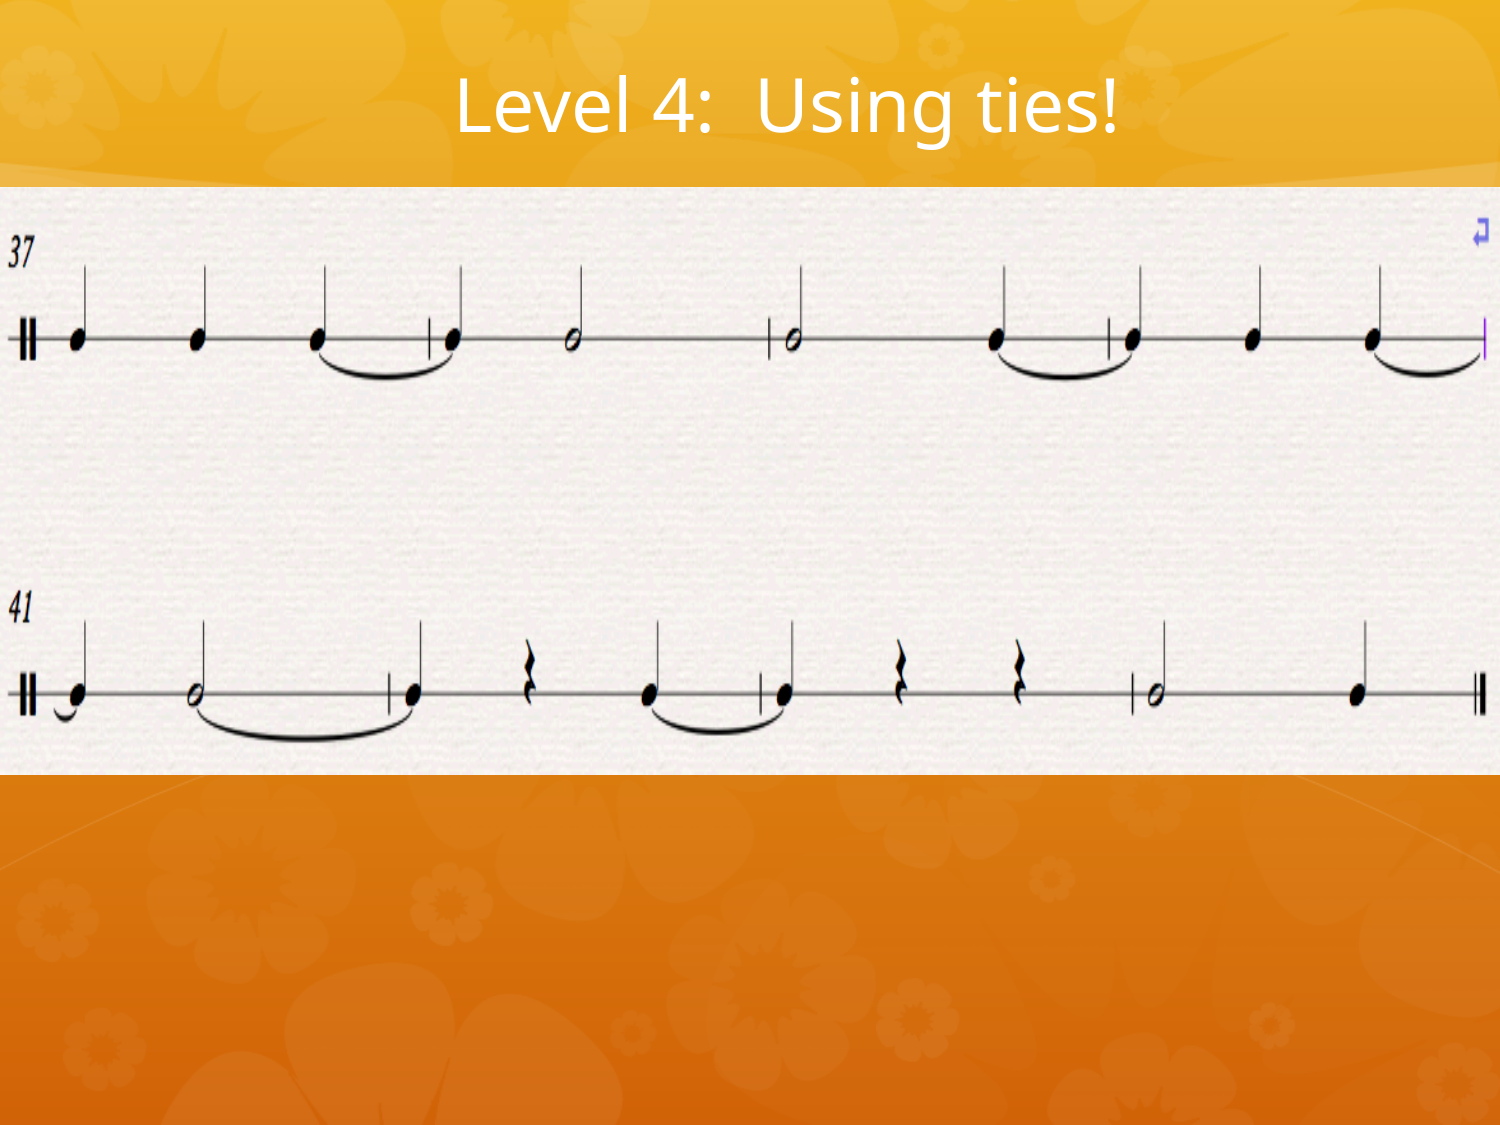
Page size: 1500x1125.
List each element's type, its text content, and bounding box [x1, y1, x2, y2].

picture [0, 0, 1500, 1125]
text_box Level 4: Using ties! [125, 50, 1450, 150]
